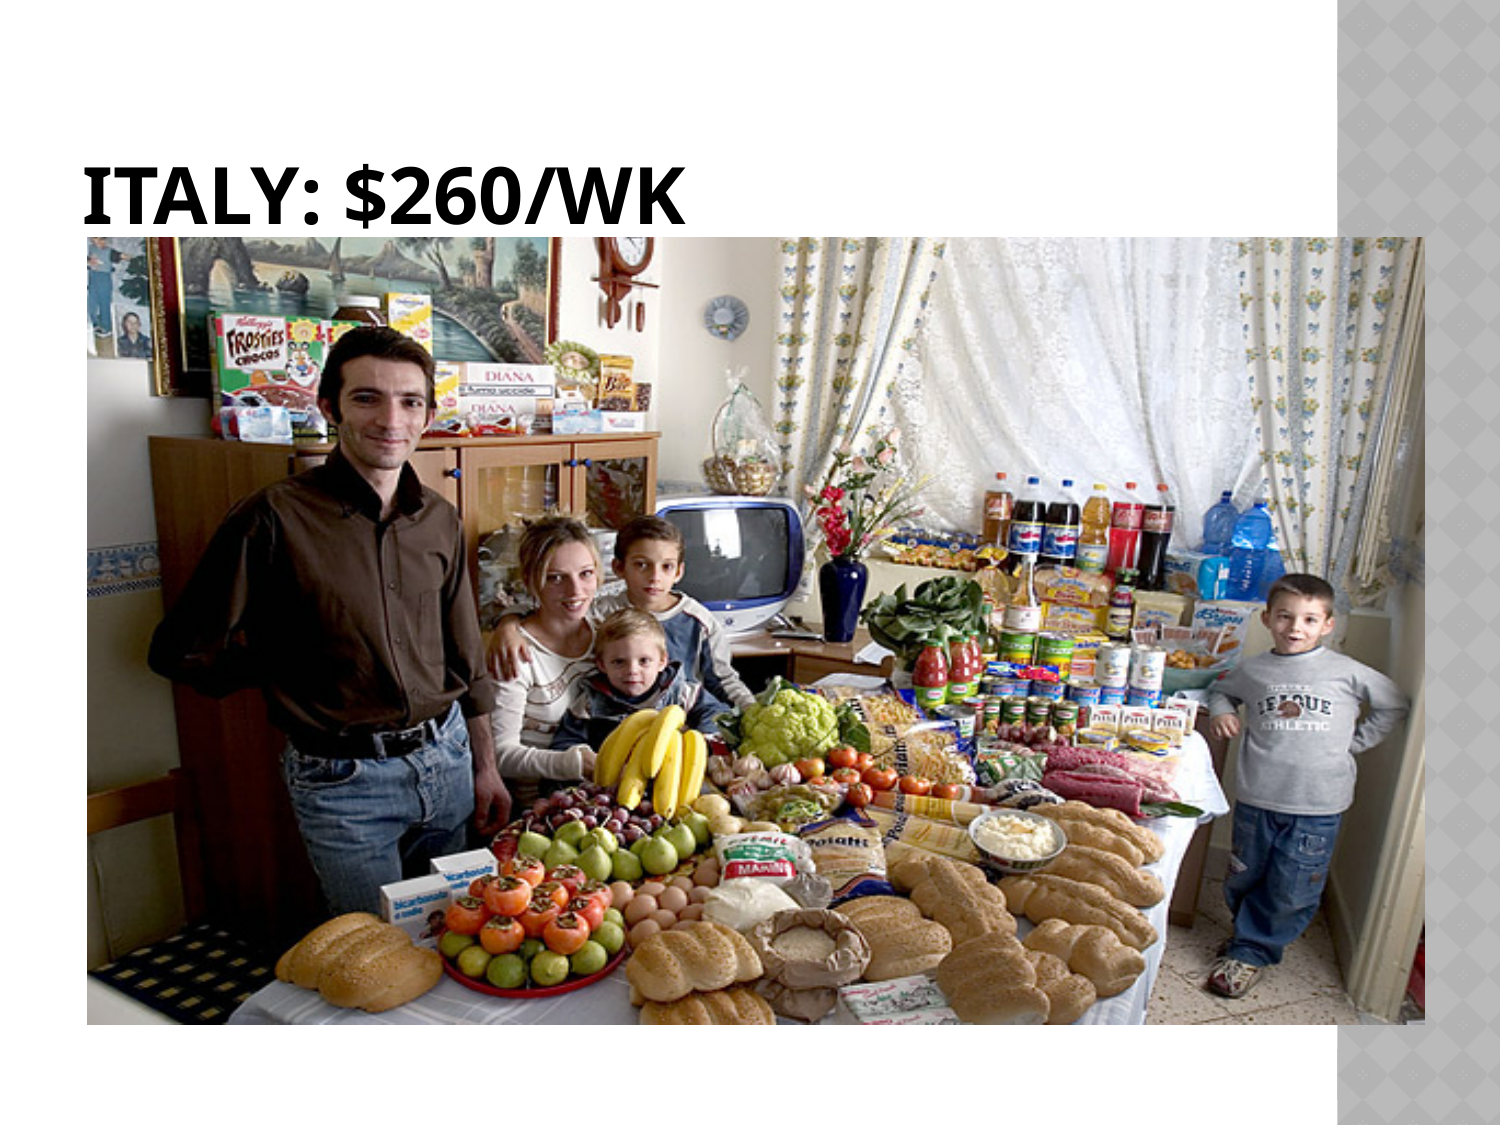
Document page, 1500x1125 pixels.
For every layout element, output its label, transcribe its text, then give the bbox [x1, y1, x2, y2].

title Italy: $260/wk [75, 52, 1263, 240]
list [87, 237, 1426, 1026]
